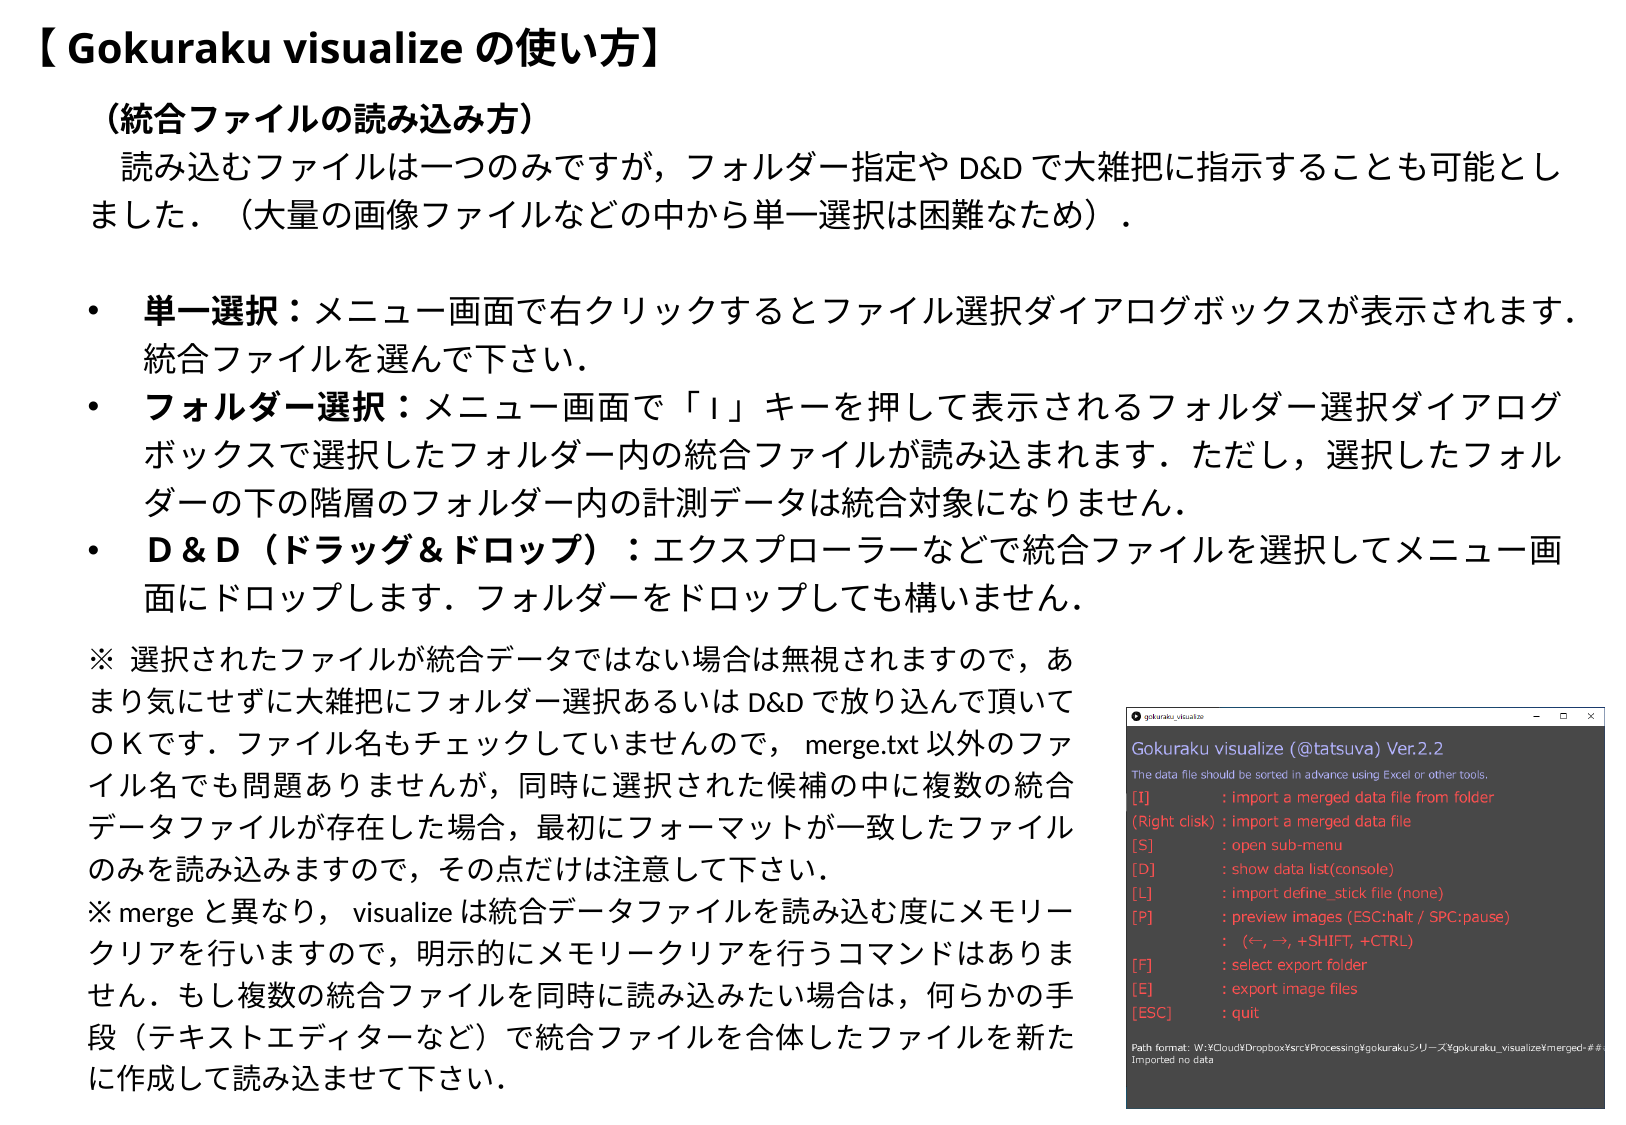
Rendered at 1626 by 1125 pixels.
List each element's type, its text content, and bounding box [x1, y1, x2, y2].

text_box （統合ファイルの読み込み方） 読み込むファイルは一つのみですが，フォルダー指定やD&Dで大雑把に指示することも可能としました．（大量の画像ファイルなどの中から単一選択は困難なため）． 単一選択：メニュー画面で右クリックするとファイル選択ダイアログボックスが表示されます．統合ファイルを選んで下さい． フォルダー選択：メニュー画面で「I」キーを押して表示されるフォルダー選択ダイアログボックスで選択したフォルダー内の統合ファイルが読み込まれます．ただし，選択したフォルダーの下の階層のフォルダー内の計測データは統合対象になりません． Ｄ＆Ｄ（ドラッグ＆ドロップ）：エクスプローラーなどで統合ファイルを選択してメニュー画面にドロップします．フォルダーをドロップしても構いません． [72, 83, 1578, 625]
title 【Gokuraku visualizeの使い方】 [0, 0, 1625, 101]
picture [1126, 707, 1605, 1109]
text_box ※ 選択されたファイルが統合データではない場合は無視されますので，あまり気にせずに大雑把にフォルダー選択あるいはD&Dで放り込んで頂いてＯＫです．ファイル名もチェックしていませんので，merge.txt以外のファイル名でも問題ありませんが，同時に選択された候補の中に複数の統合データファイルが存在した場合，最初にフォーマットが一致したファイルのみを読み込みますので，その点だけは注意して下さい． ※ mergeと異なり，visualizeは統合データファイルを読み込む度にメモリークリアを行いますので，明示的にメモリークリアを行うコマンドはありません．もし複数の統合ファイルを同時に読み込みたい場合は，何らかの手段（テキストエディターなど）で統合ファイルを合体したファイルを新たに作成して読み込ませて下さい． [72, 627, 1090, 1104]
